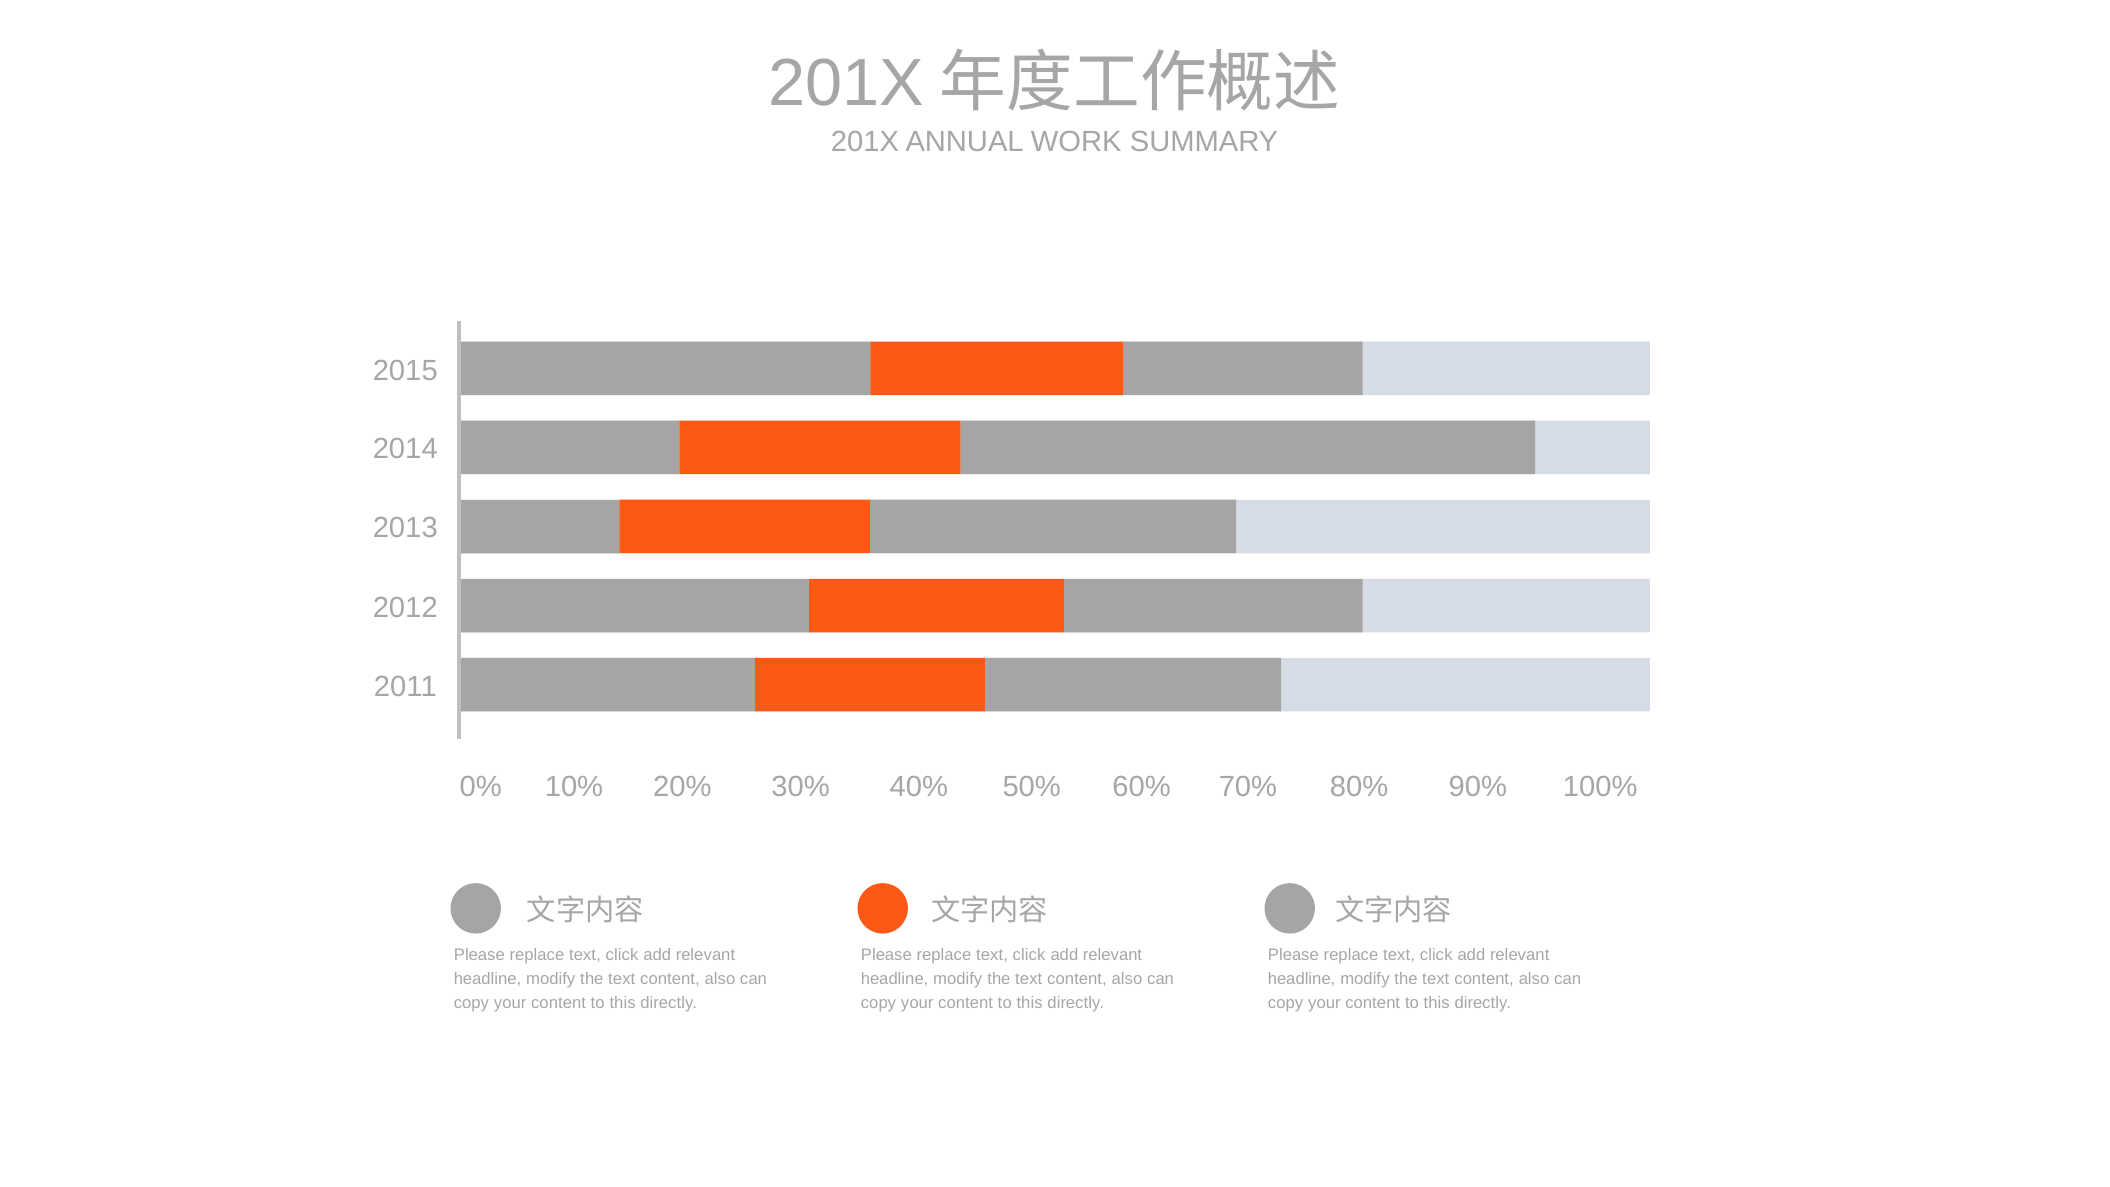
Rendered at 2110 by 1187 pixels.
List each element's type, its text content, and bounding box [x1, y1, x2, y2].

text_box Please replace text, click add relevant headline, modify the text content, also can copy your content to this directly. [1253, 932, 1622, 1020]
text_box 文字内容 [512, 876, 659, 932]
text_box [449, 882, 502, 932]
text_box 文字内容 [916, 876, 1063, 932]
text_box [357, 321, 1654, 807]
text_box 201X年度工作概述 [730, 38, 1379, 119]
text_box 文字内容 [1320, 876, 1468, 932]
text_box Please replace text, click add relevant headline, modify the text content, also can copy your content to this directly. [439, 932, 808, 1020]
text_box Please replace text, click add relevant headline, modify the text content, also can copy your content to this directly. [846, 932, 1215, 1020]
text_box 201X ANNUAL WORK SUMMARY [824, 122, 1285, 158]
text_box [1263, 882, 1316, 932]
text_box [856, 882, 909, 932]
